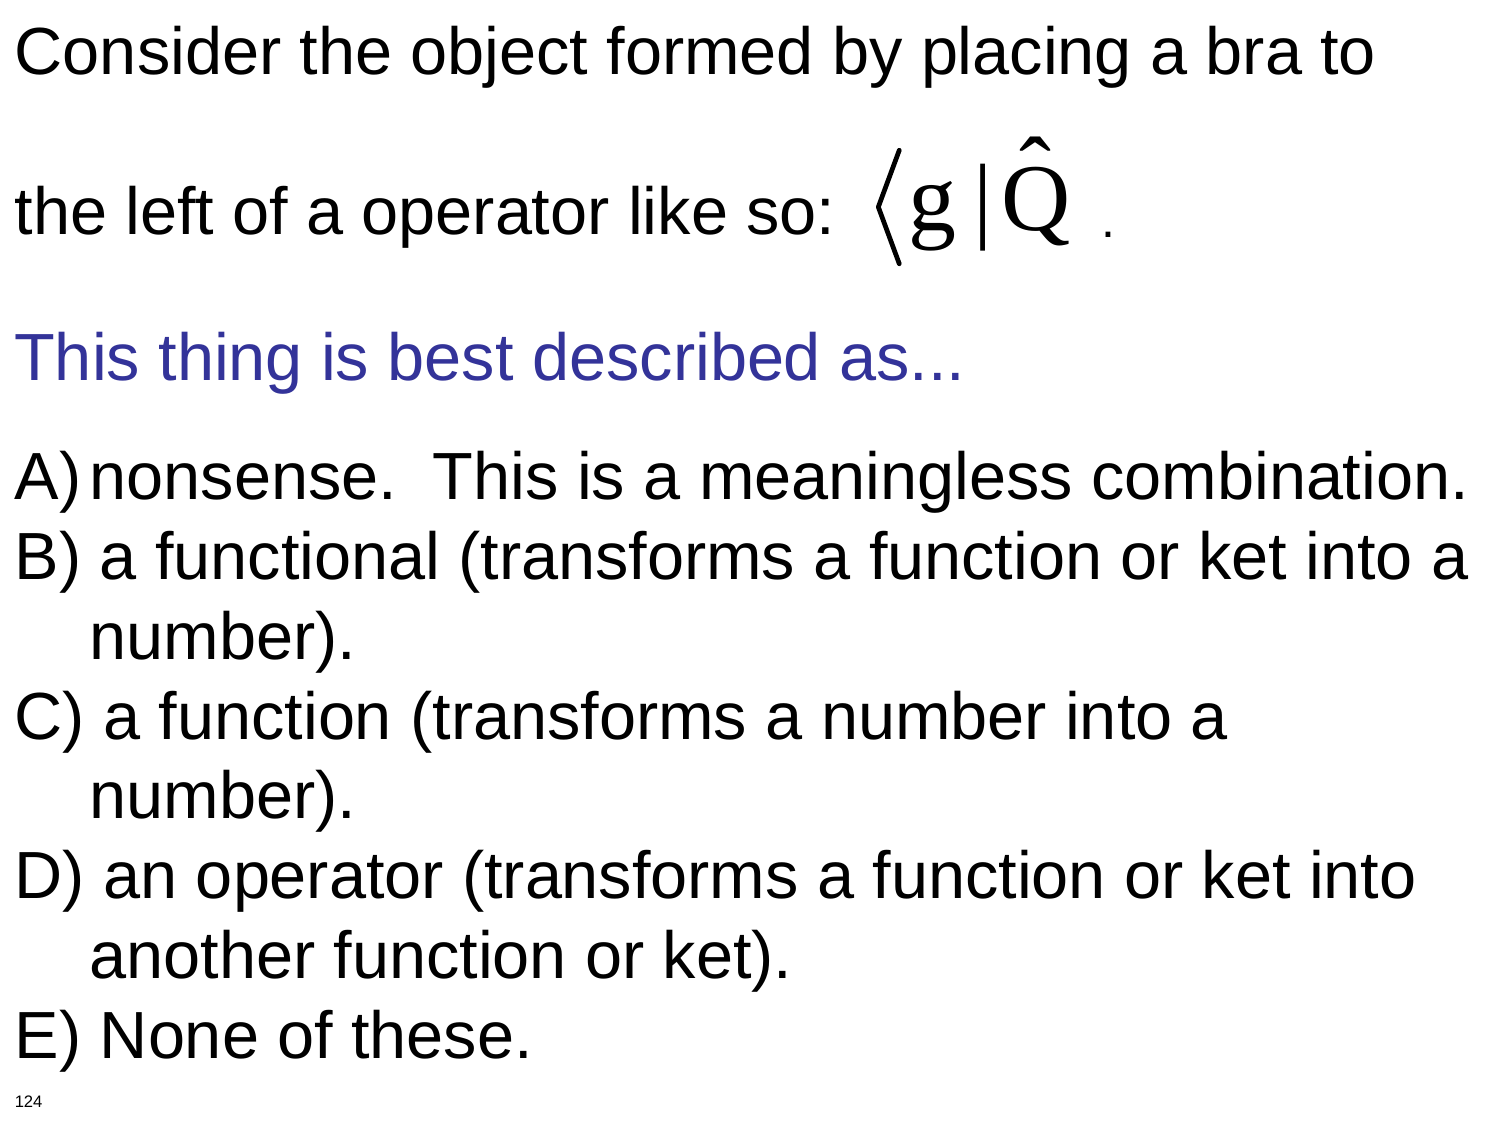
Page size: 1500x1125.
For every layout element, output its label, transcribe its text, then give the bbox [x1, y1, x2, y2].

text_box This thing is best described as... [0, 305, 982, 401]
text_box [859, 119, 1084, 287]
text_box Consider the object formed by placing a bra to the left of a operator like so: [0, 0, 1500, 255]
text_box . [1089, 179, 1186, 255]
text_box nonsense. This is a meaningless combination. B) a functional (transforms a function or ket into a number). C) a function (transforms a number into a number). D) an operator (transforms a function or ket into another function or ket). E) None of these. [0, 425, 1500, 1080]
text_box 124 [0, 1083, 68, 1119]
